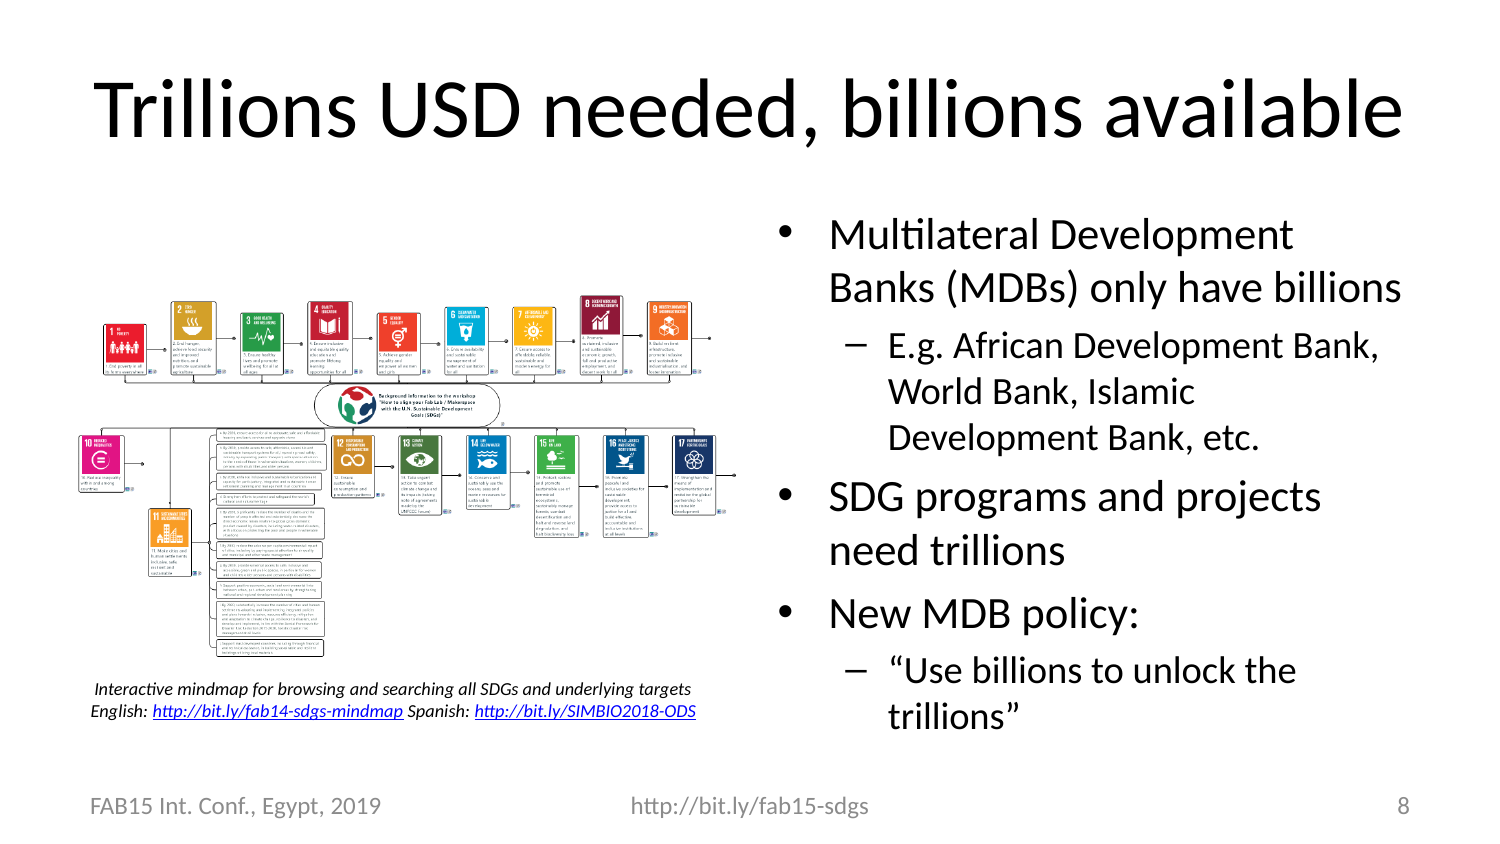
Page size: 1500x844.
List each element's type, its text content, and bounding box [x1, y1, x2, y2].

slide_number 8 [1074, 782, 1425, 827]
footer http://bit.ly/fab15-sdgs [512, 782, 988, 827]
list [74, 291, 738, 659]
title Trillions USD needed, billions available [75, 33, 1425, 175]
text_box Interactive mindmap for browsing and searching all SDGs and underlying targets English: http://bit.ly/fab14-sdgs-mindmap Spanish: http://bit.ly/SIMBIO2018-ODS [64, 669, 727, 729]
list Multilateral Development Banks (MDBs) only have billions E.g. African Development Bank, World Bank, Islamic Development Bank, etc. SDG programs and projects need trillions New MDB policy: “Use billions to unlock the trillions” [762, 196, 1425, 754]
slide_number FAB15 Int. Conf., Egypt, 2019 [75, 782, 425, 827]
